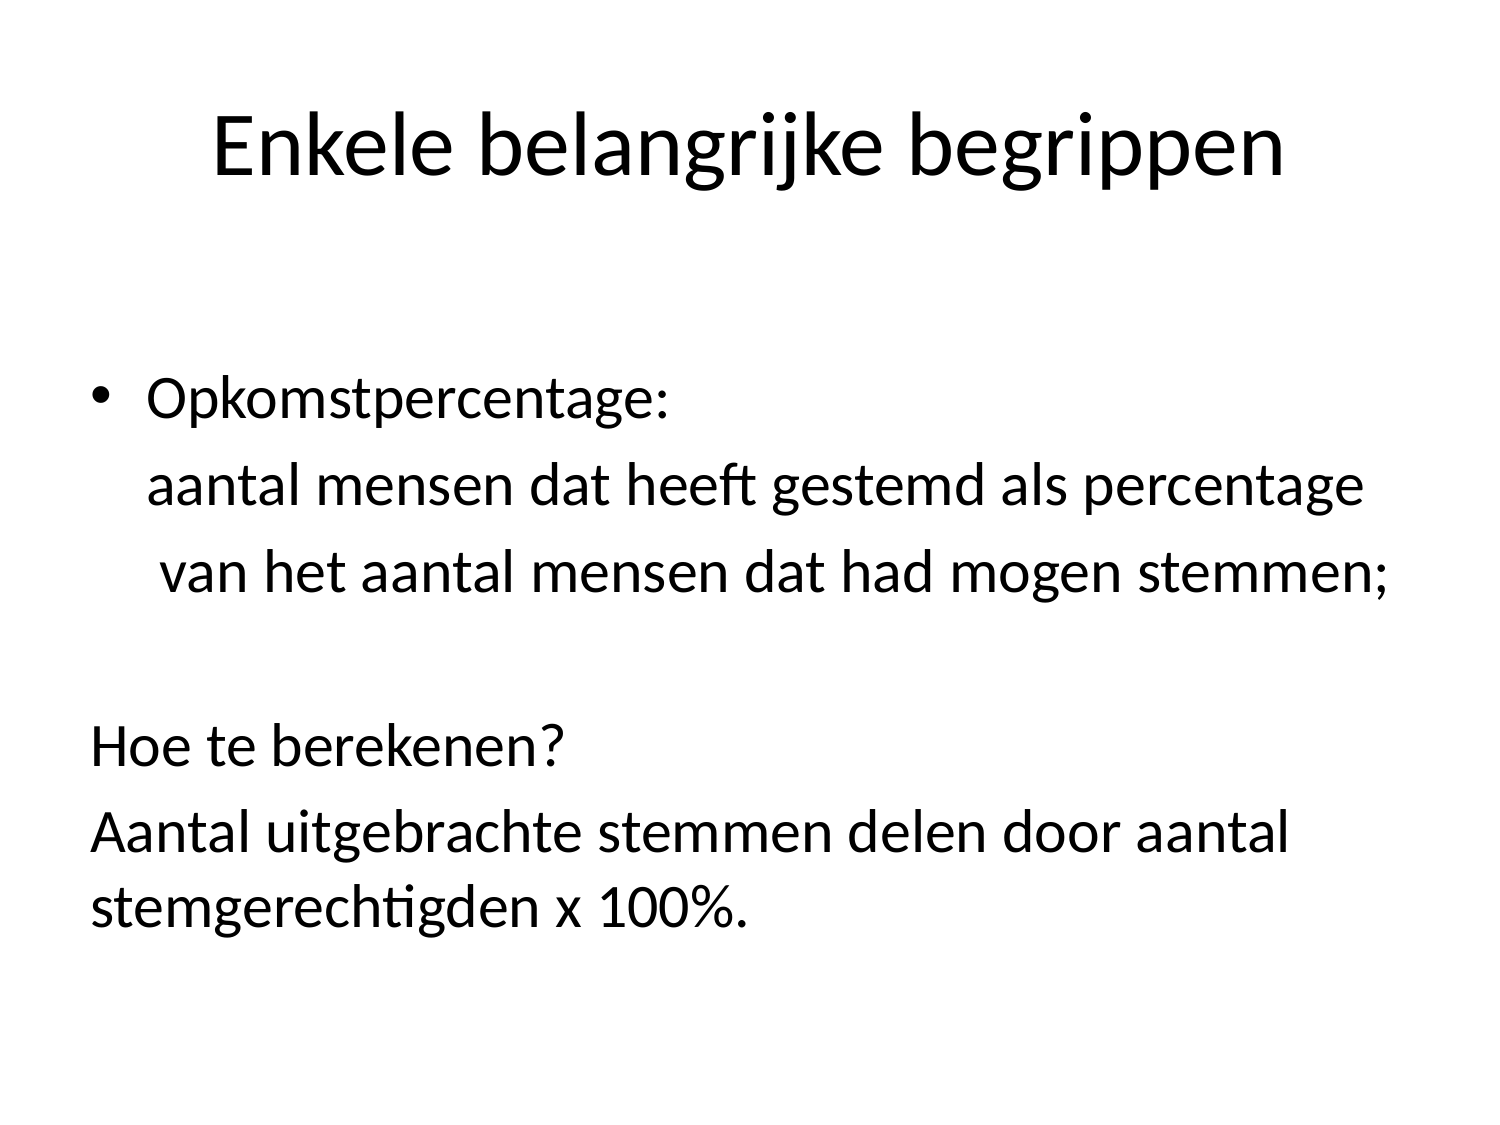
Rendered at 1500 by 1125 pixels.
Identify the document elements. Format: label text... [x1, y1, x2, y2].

list Opkomstpercentage: aantal mensen dat heeft gestemd als percentage van het aantal mensen dat had mogen stemmen; Hoe te berekenen? Aantal uitgebrachte stemmen delen door aantal stemgerechtigden x 100%. [75, 262, 1425, 1005]
title Enkele belangrijke begrippen [75, 45, 1425, 233]
